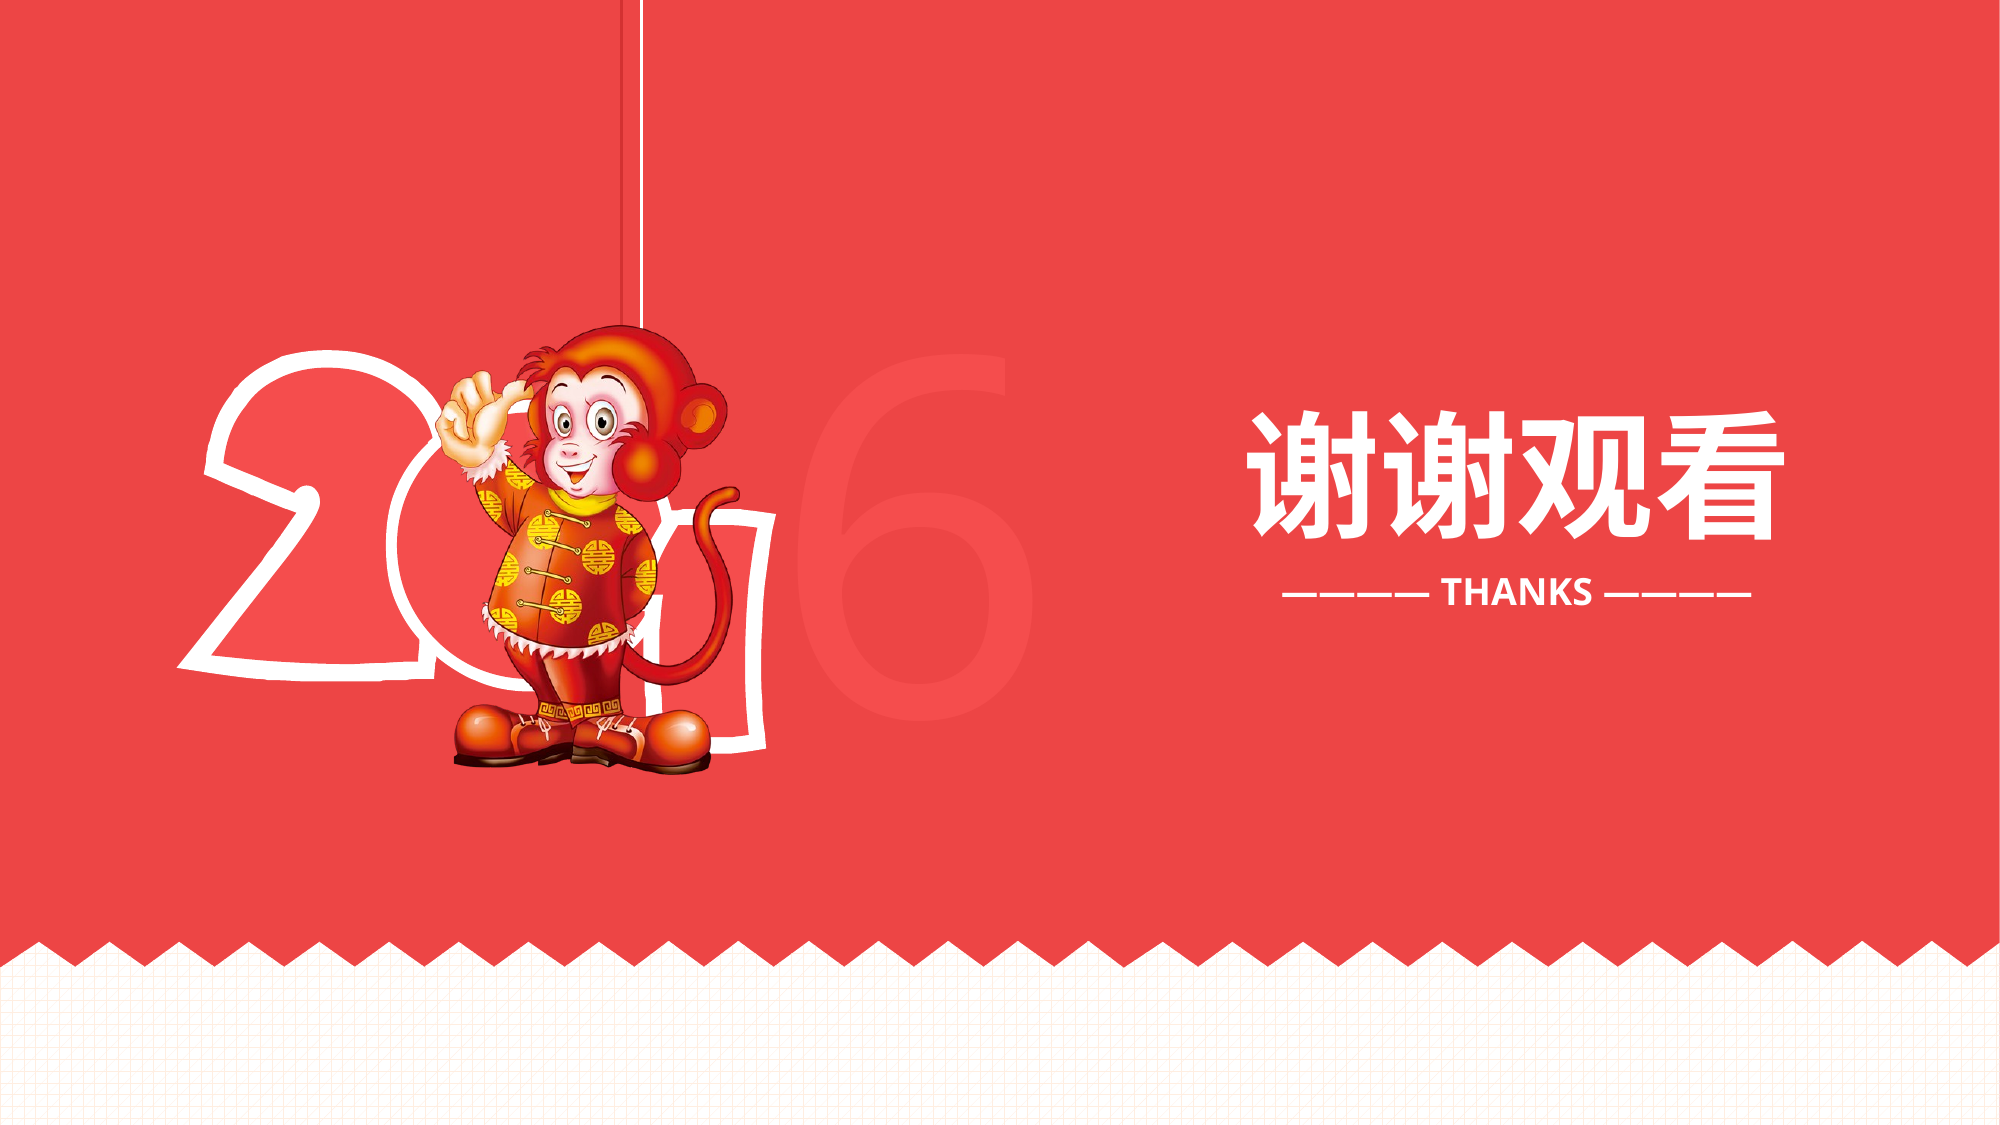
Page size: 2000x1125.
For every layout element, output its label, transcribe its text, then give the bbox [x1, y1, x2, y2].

text_box [0, 940, 2000, 1125]
text_box ———— THANKS ———— [1266, 560, 1769, 621]
picture [435, 325, 740, 776]
text_box [0, 0, 2000, 967]
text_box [620, 0, 642, 252]
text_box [176, 253, 1107, 779]
text_box 谢谢观看 [1227, 382, 1807, 563]
